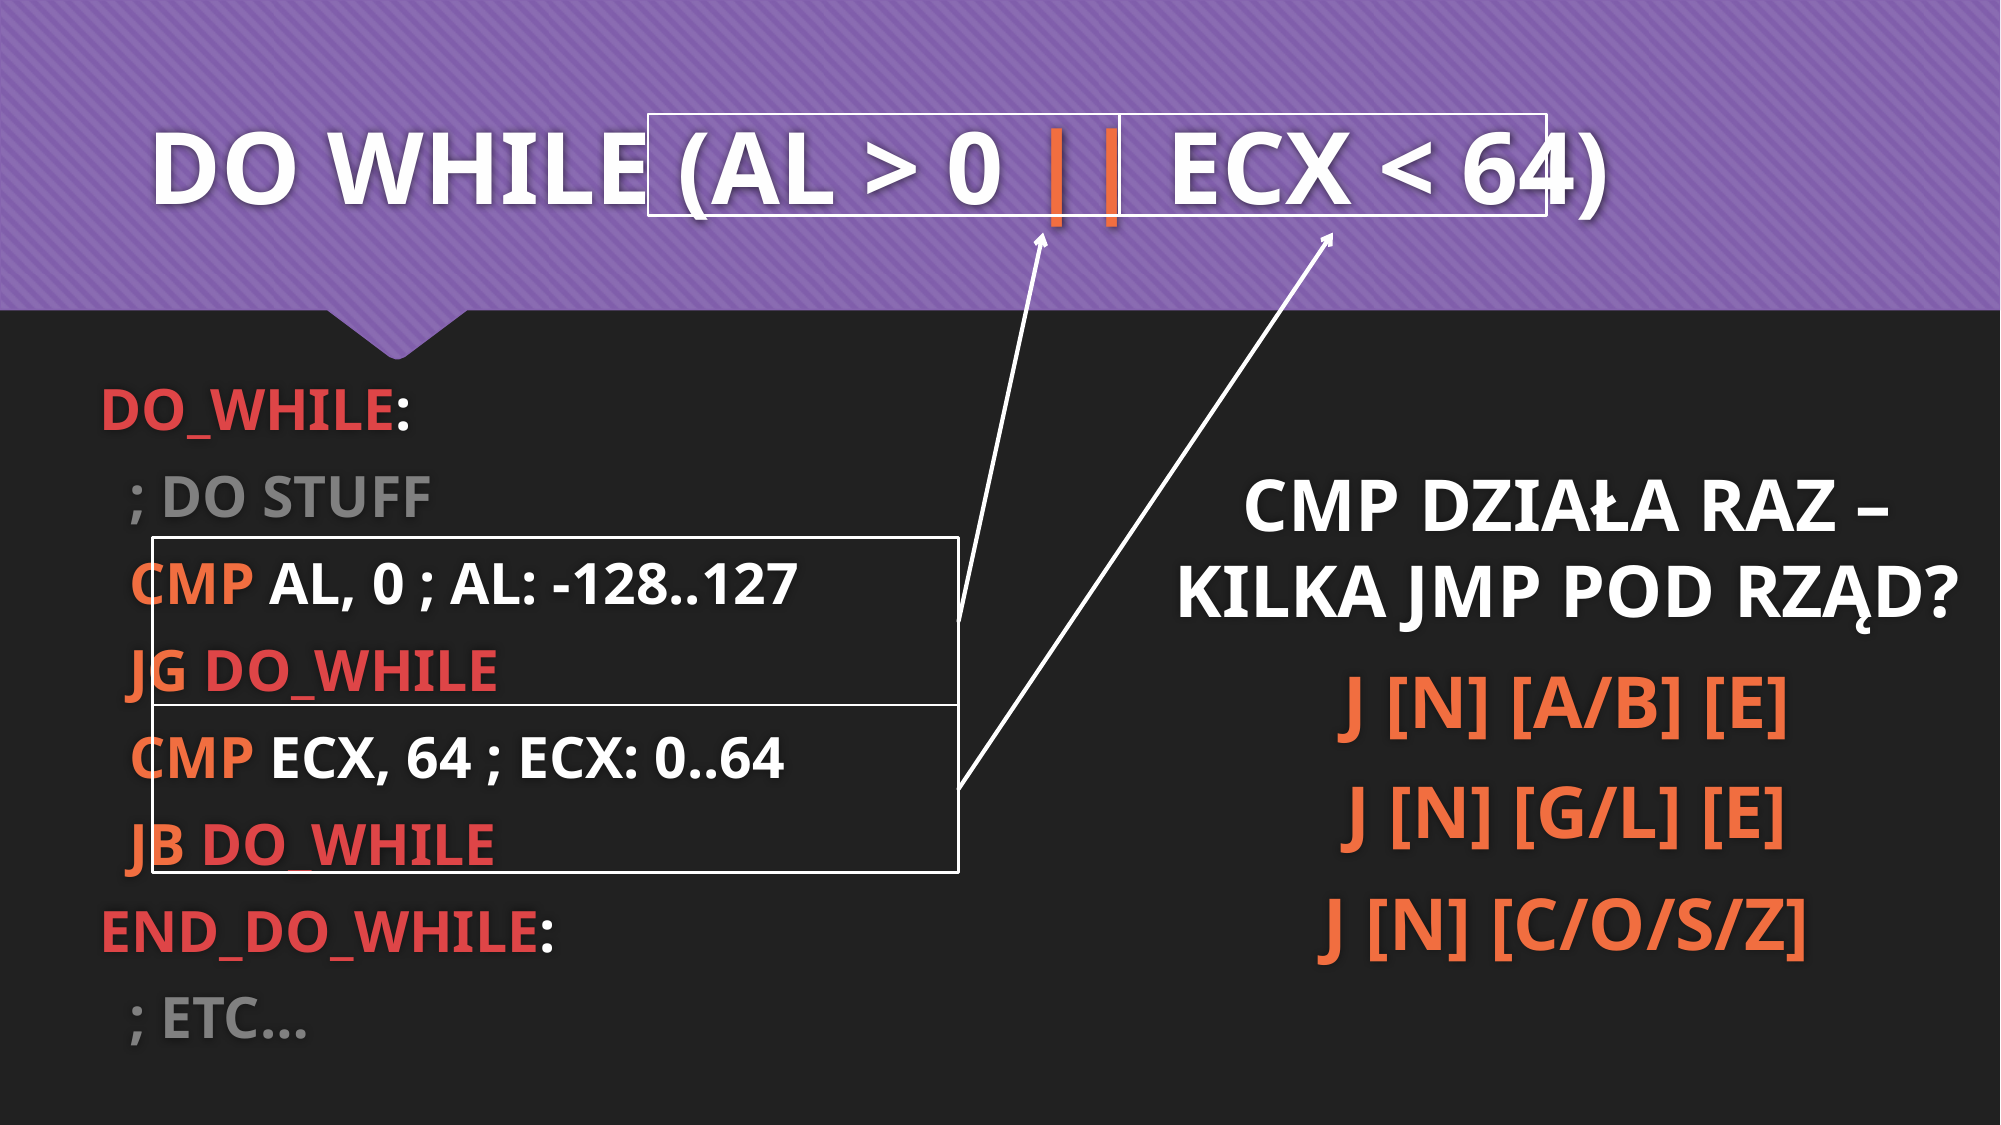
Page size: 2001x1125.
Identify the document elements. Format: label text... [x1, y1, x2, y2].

text_box [151, 704, 960, 874]
text_box CMP DZIAŁA RAZ – KILKA JMP POD RZĄD? J [N] [A/B] [E] J [N] [G/L] [E] J [N] [C/O/S/Z] [1157, 449, 1976, 975]
text_box [647, 113, 1118, 217]
title DO WHILE (AL > 0 || ECX < 64) [132, 73, 1868, 233]
text_box [151, 536, 958, 704]
text_box [1118, 113, 1548, 217]
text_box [958, 232, 1334, 790]
text_box DO_WHILE: ; DO STUFF CMP AL, 0 ; AL: -128..127 JG DO_WHILE CMP ECX, 64 ; ECX: 0..64 JB DO_WHILE END_DO_WHILE: ; ETC… [84, 364, 1976, 1060]
